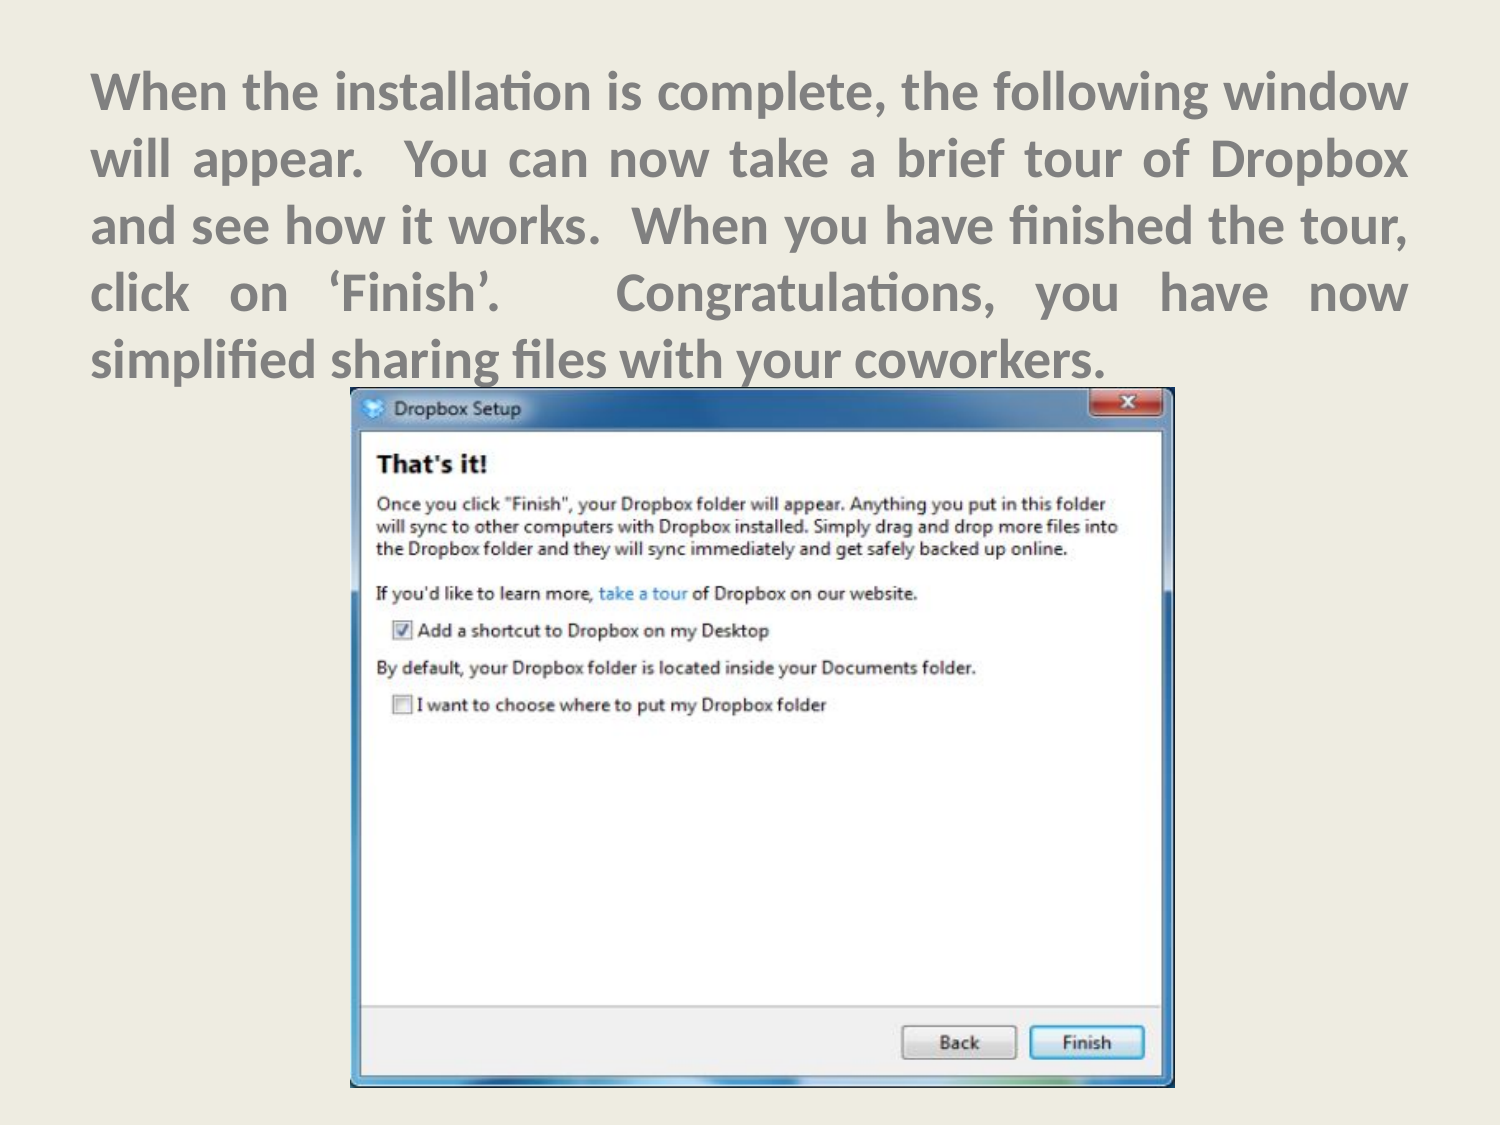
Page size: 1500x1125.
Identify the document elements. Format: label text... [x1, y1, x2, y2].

title When the installation is complete, the following window will appear. You can now take a brief tour of Dropbox and see how it works. When you have finished the tour, click on ‘Finish’. Congratulations, you have now simplified sharing files with your coworkers. [75, 45, 1425, 400]
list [349, 387, 1176, 1088]
